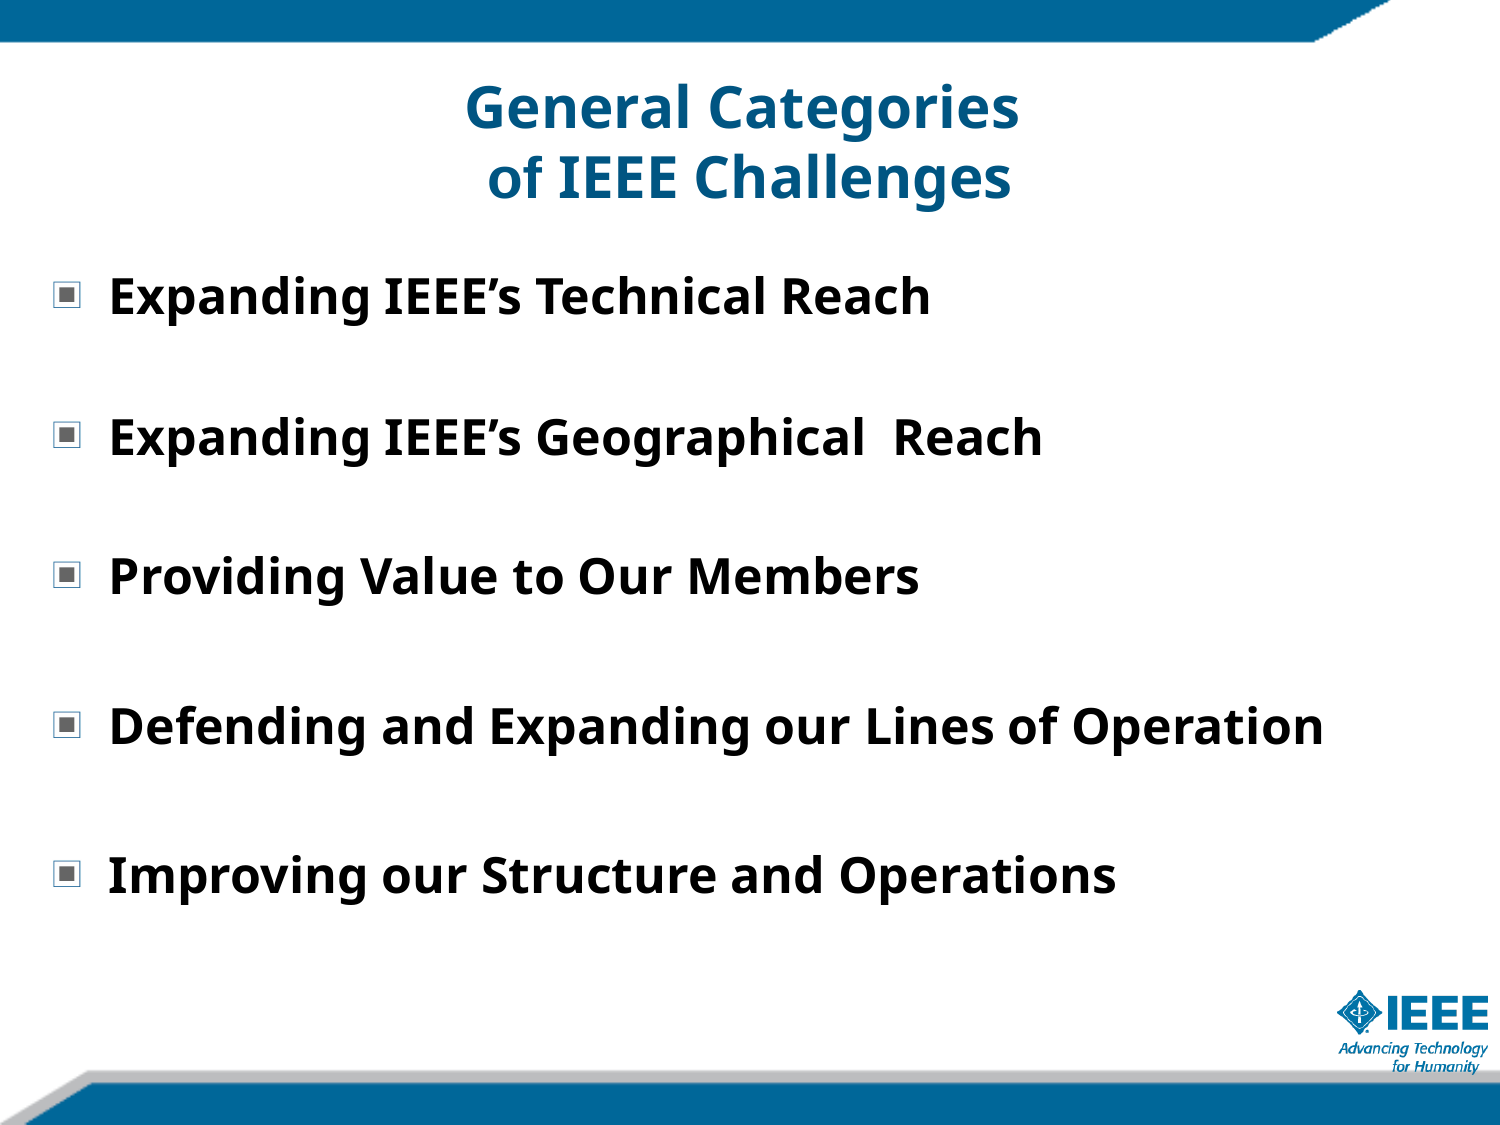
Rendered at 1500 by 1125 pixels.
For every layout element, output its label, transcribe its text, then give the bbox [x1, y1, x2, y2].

title General Categories of IEEE Challenges [37, 62, 1463, 251]
picture [0, 0, 1500, 1125]
list Expanding IEEE’s Technical Reach Expanding IEEE’s Geographical Reach Providing Value to Our Members Defending and Expanding our Lines of Operation Improving our Structure and Operations [37, 187, 1451, 1013]
